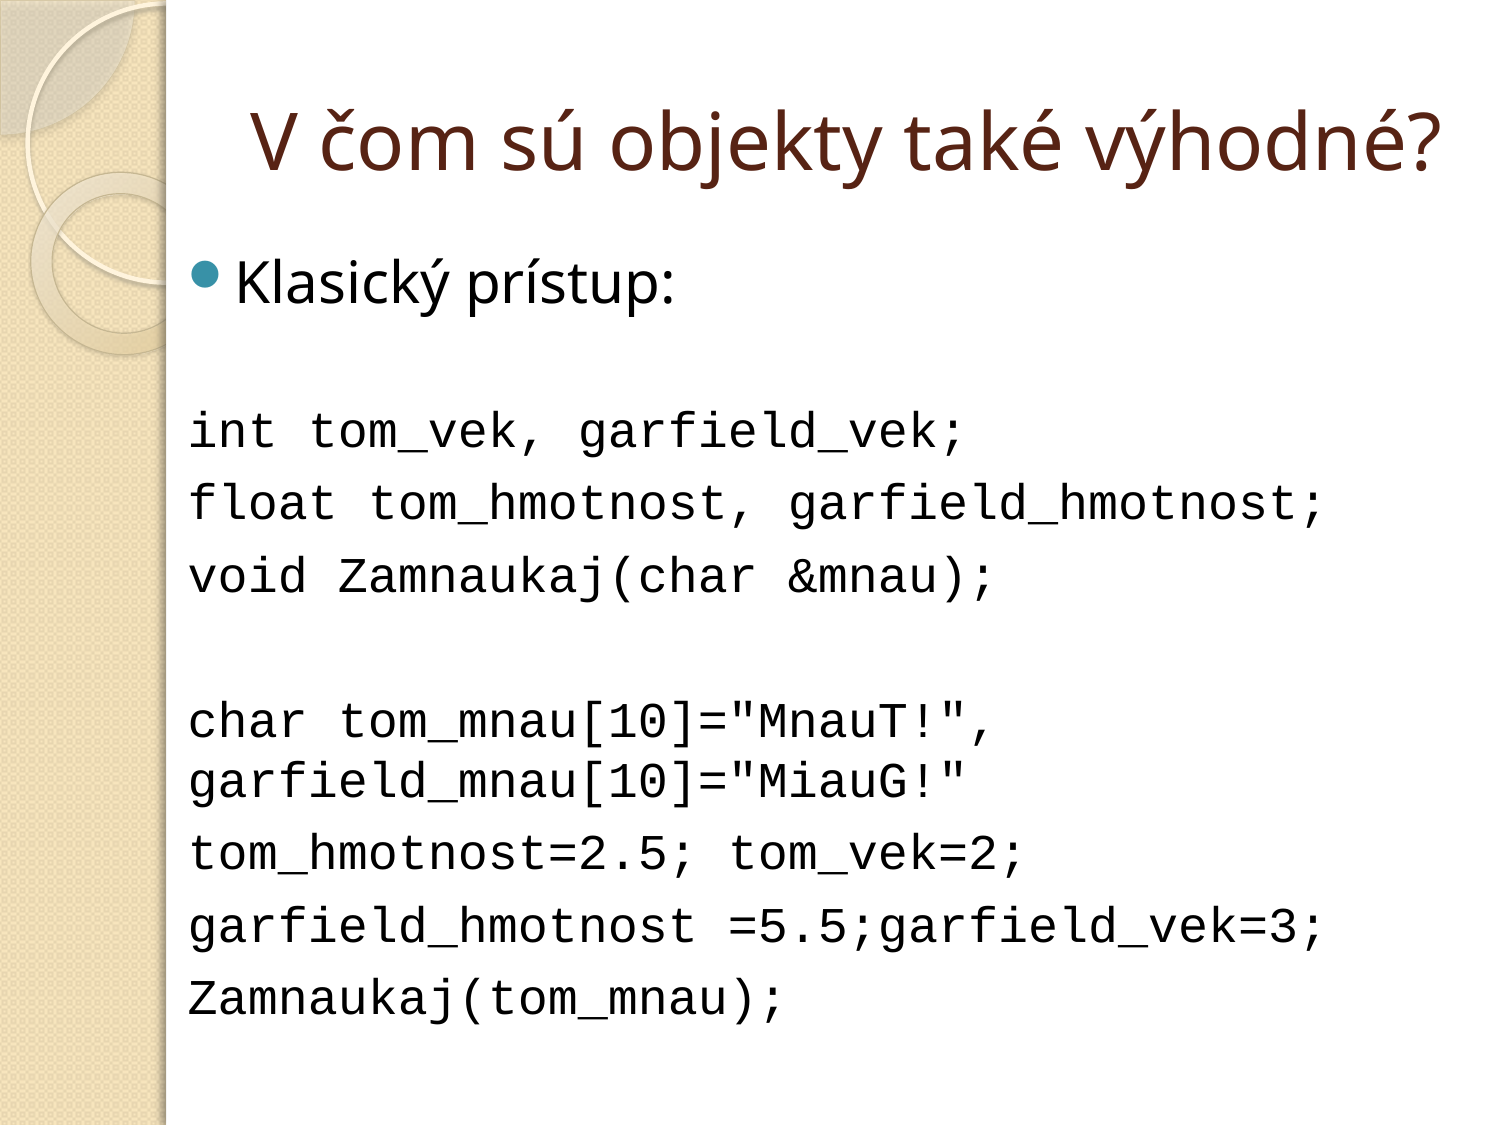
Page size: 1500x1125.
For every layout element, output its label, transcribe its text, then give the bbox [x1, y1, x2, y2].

title V čom sú objekty také výhodné? [235, 45, 1466, 233]
list Klasický prístup: int tom_vek, garfield_vek; float tom_hmotnost, garfield_hmotnost; void Zamnaukaj(char &mnau); char tom_mnau[10]="MnauT!", garfield_mnau[10]="MiauG!" tom_hmotnost=2.5; tom_vek=2; garfield_hmotnost =5.5;garfield_vek=3; Zamnaukaj(tom_mnau); [159, 237, 1500, 1125]
